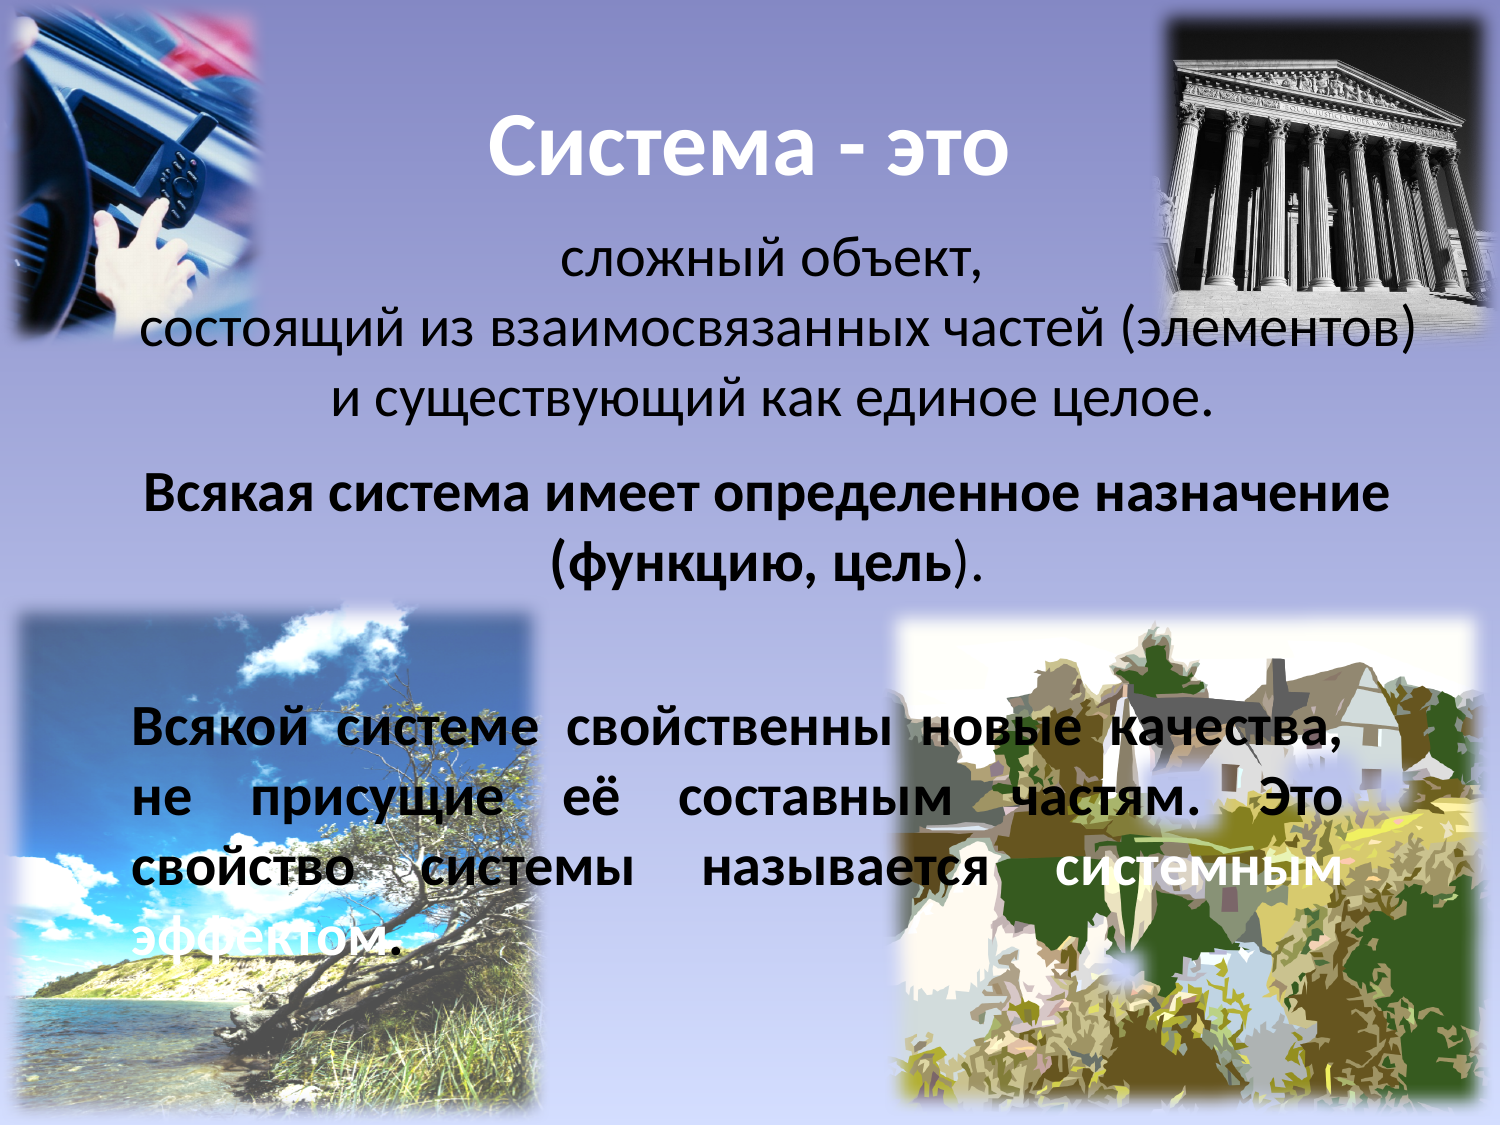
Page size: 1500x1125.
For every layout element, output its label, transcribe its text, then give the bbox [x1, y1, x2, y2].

title Система - это [274, 45, 1143, 210]
text_box Всякая система имеет определенное назначение (функцию, цель). [105, 445, 1430, 600]
picture [1148, 0, 1500, 352]
picture [0, 0, 270, 353]
picture [0, 594, 552, 1125]
picture [878, 593, 1500, 1125]
text_box сложный объект, состоящий из взаимосвязанных частей (элементов) и существующий как единое целое. [117, 210, 1442, 436]
text_box Всякой системе свойственны новые качества, не присущие её составным частям. Это свойство системы называется системным эффектом. [556, 679, 873, 975]
